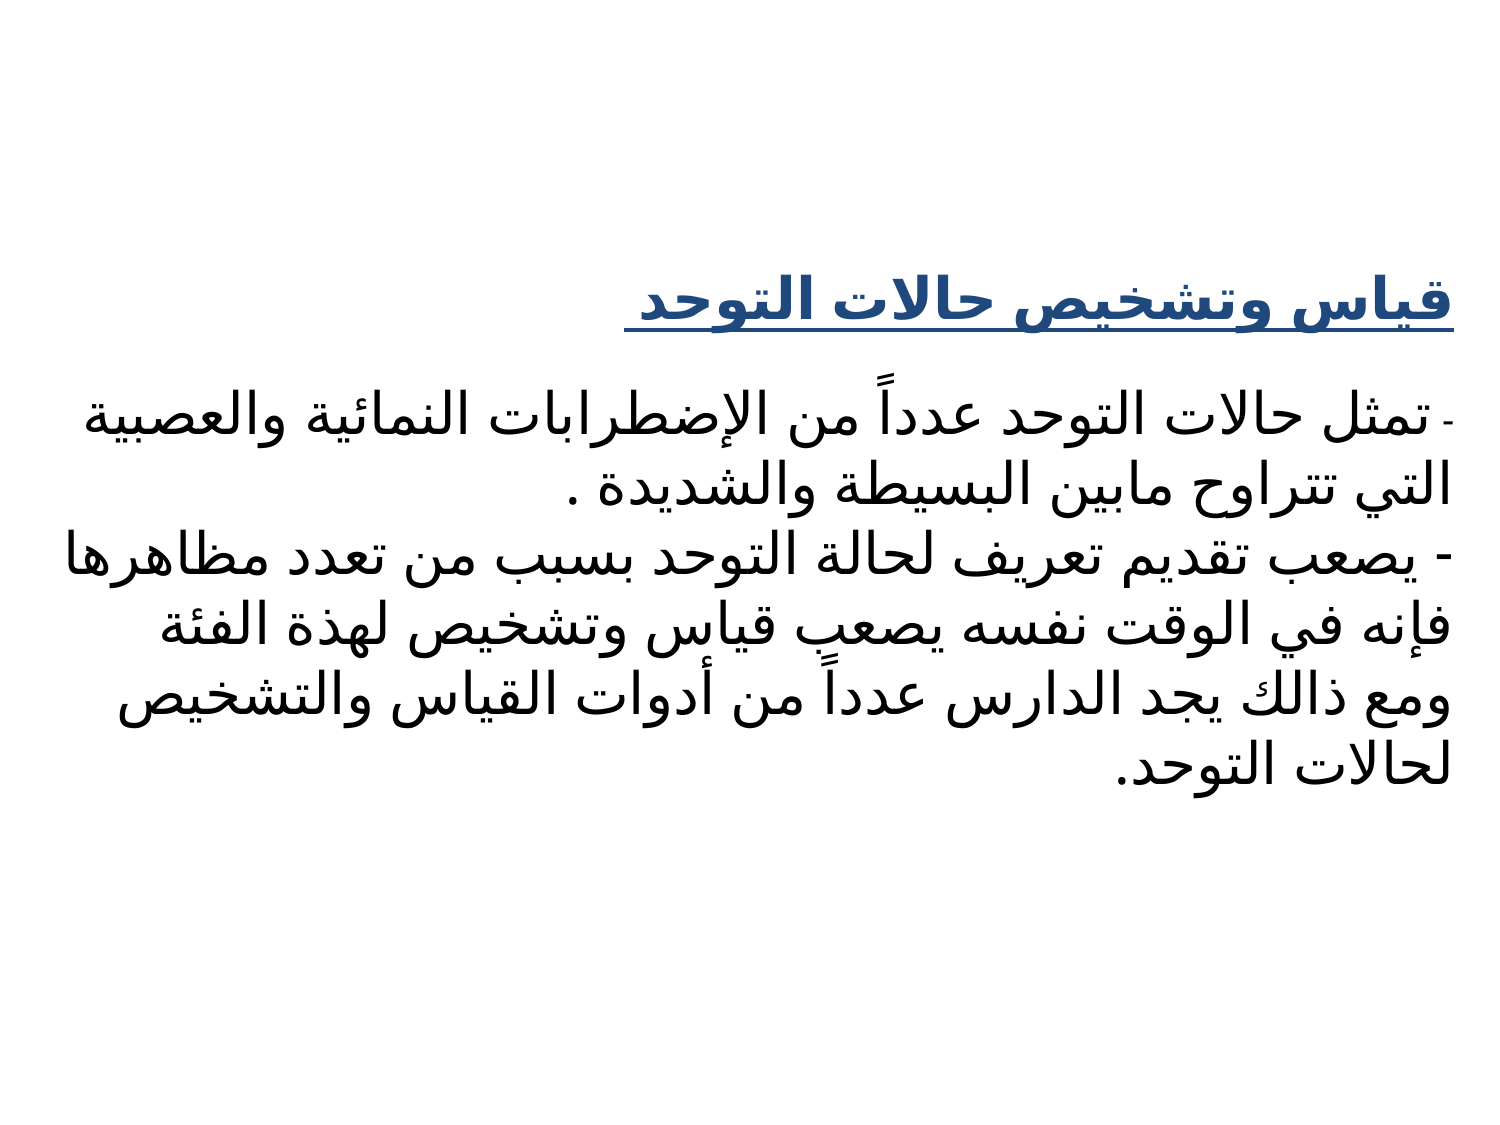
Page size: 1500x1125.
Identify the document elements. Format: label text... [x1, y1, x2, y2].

text_box قياس وتشخيص حالات التوحد - تمثل حالات التوحد عدداً من الإضطرابات النمائية والعصبية التي تتراوح مابين البسيطة والشديدة . - يصعب تقديم تعريف لحالة التوحد بسبب من تعدد مظاهرها فإنه في الوقت نفسه يصعب قياس وتشخيص لهذة الفئة ومع ذالك يجد الدارس عدداً من أدوات القياس والتشخيص لحالات التوحد. [44, 253, 1470, 804]
